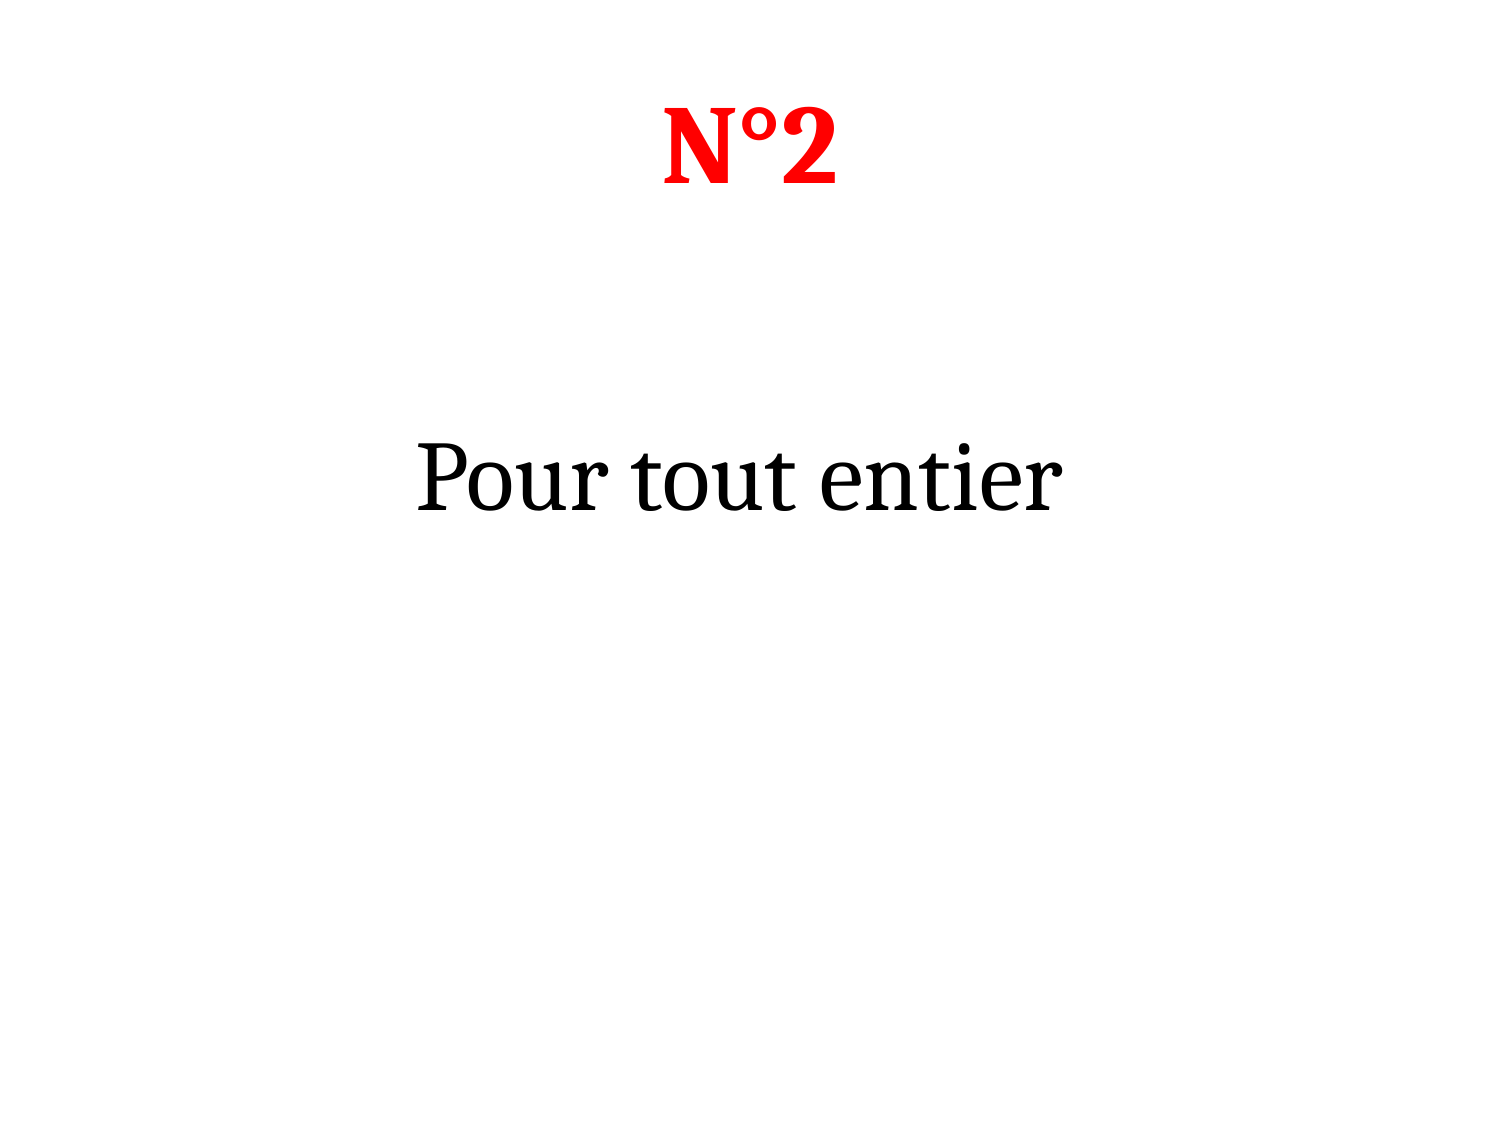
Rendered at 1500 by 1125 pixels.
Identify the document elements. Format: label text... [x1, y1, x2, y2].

text_box N°2 [0, 63, 1500, 214]
